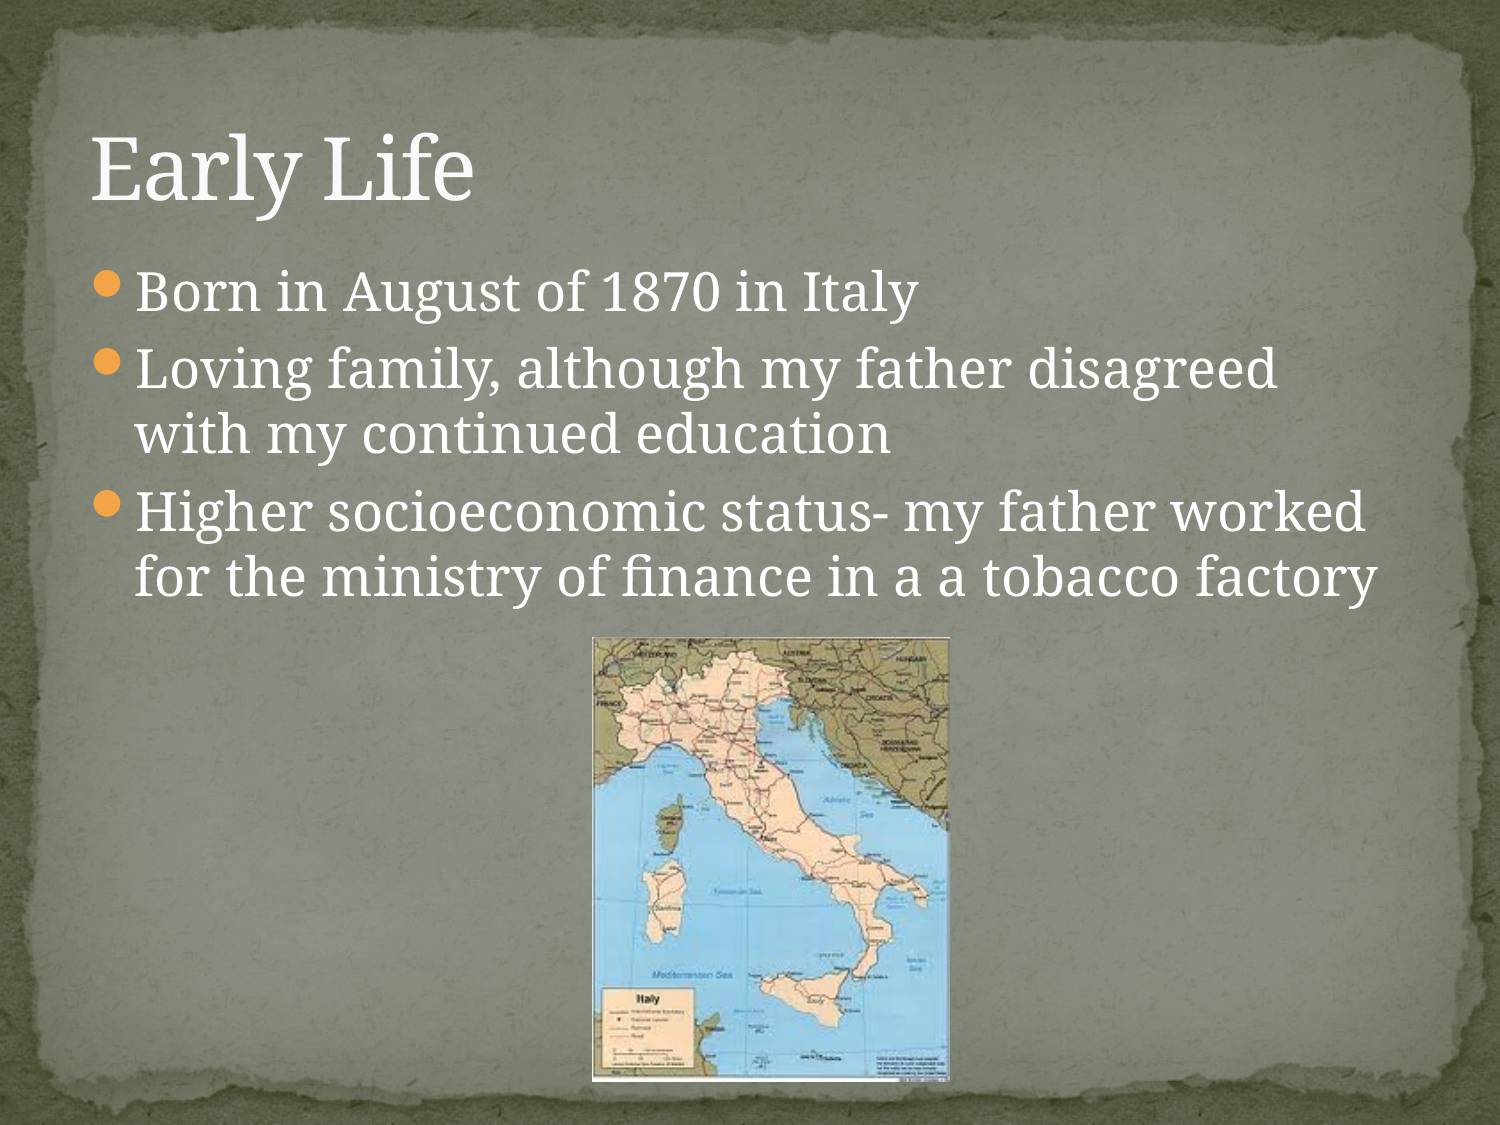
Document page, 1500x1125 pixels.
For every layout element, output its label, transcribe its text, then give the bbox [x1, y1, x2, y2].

picture [592, 637, 950, 1082]
list Born in August of 1870 in Italy Loving family, although my father disagreed with my continued education Higher socioeconomic status- my father worked for the ministry of finance in a a tobacco factory [75, 249, 1425, 1000]
title Early Life [74, 24, 1425, 225]
